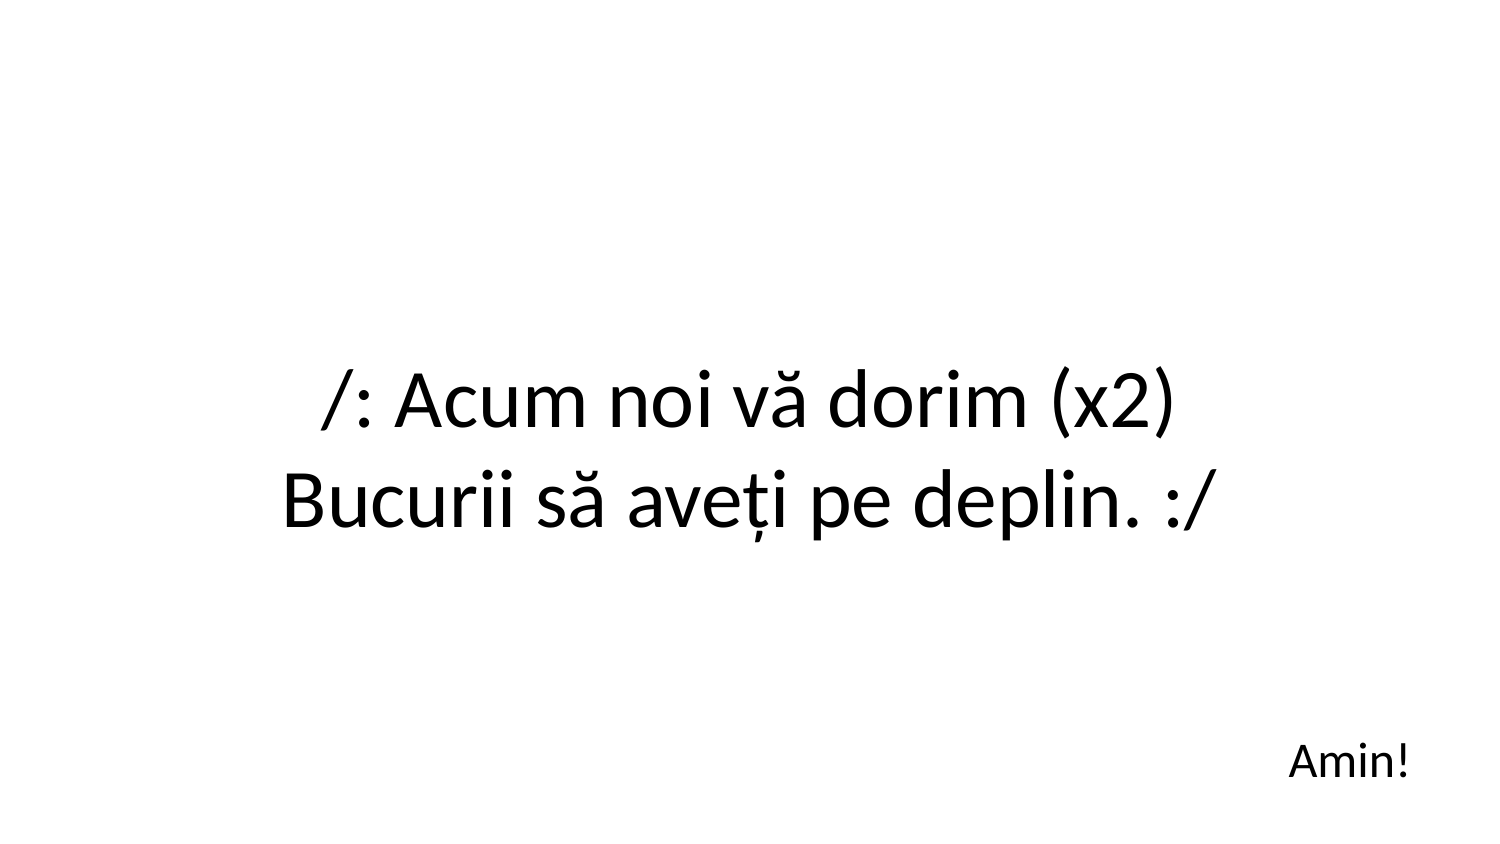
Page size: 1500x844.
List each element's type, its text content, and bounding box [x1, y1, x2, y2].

text_box /: Acum noi vă dorim (x2) Bucurii să aveți pe deplin. :/ [267, 292, 1233, 552]
text_box Amin! [1273, 674, 1427, 795]
